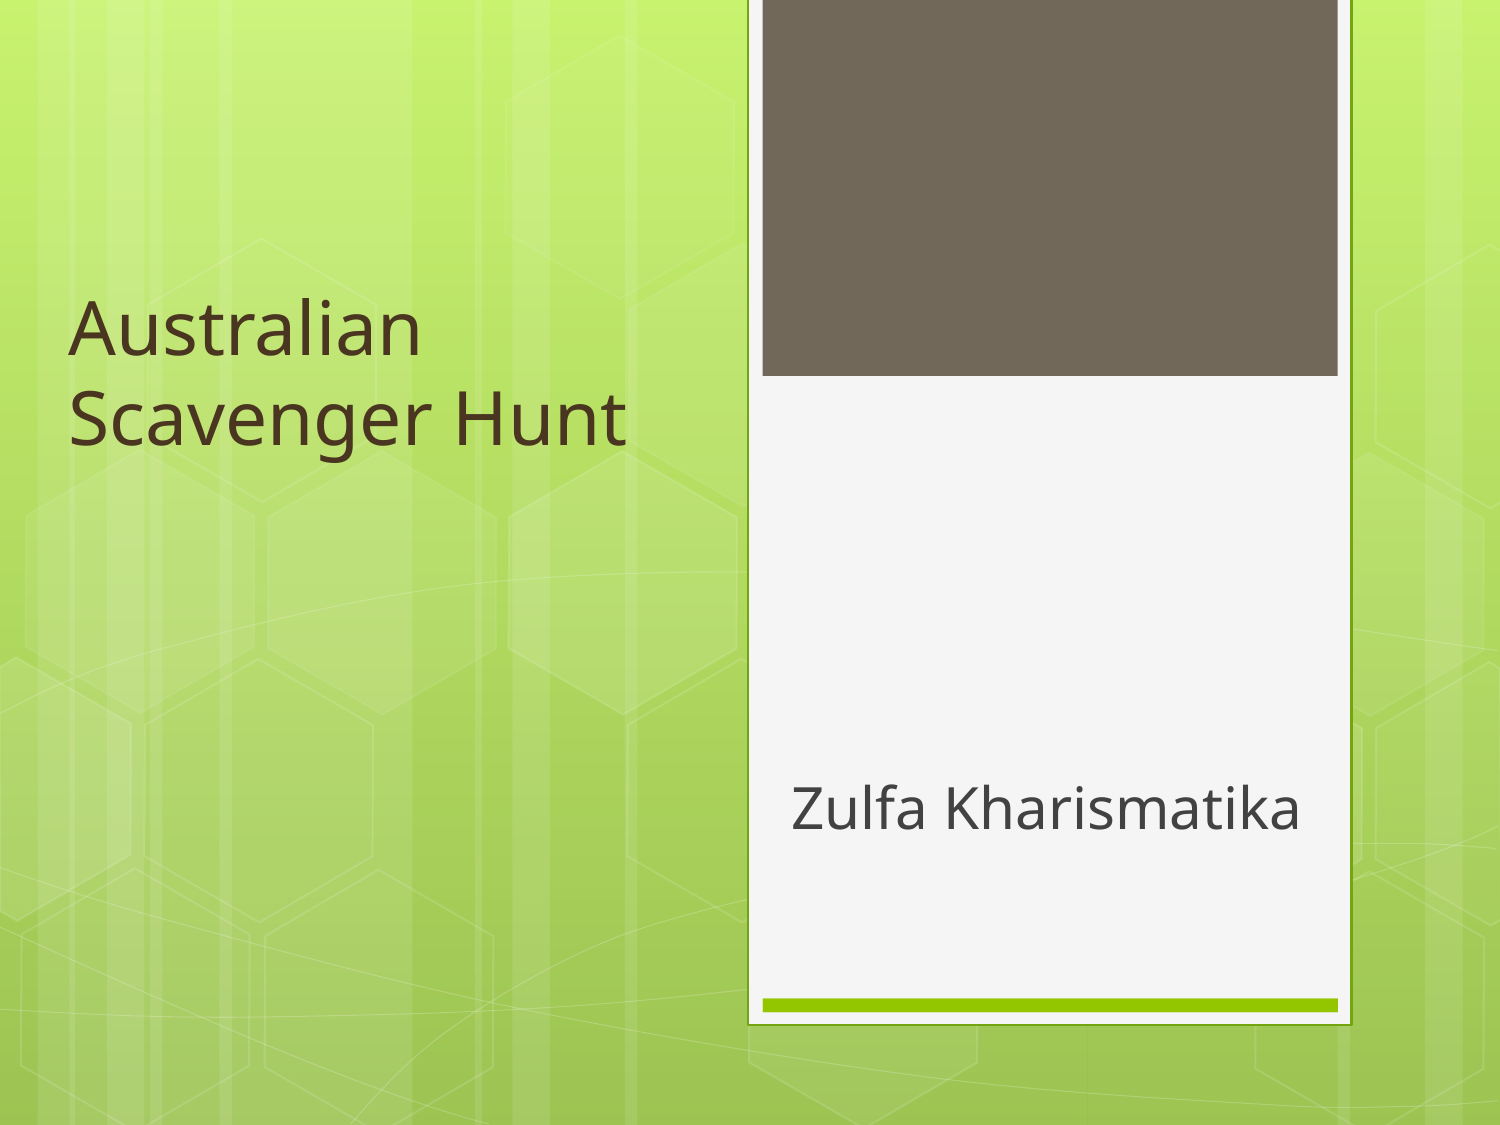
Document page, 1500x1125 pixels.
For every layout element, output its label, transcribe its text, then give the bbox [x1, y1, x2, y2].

subtitle Zulfa Kharismatika [776, 763, 1412, 932]
title Australian Scavenger Hunt [53, 113, 703, 468]
